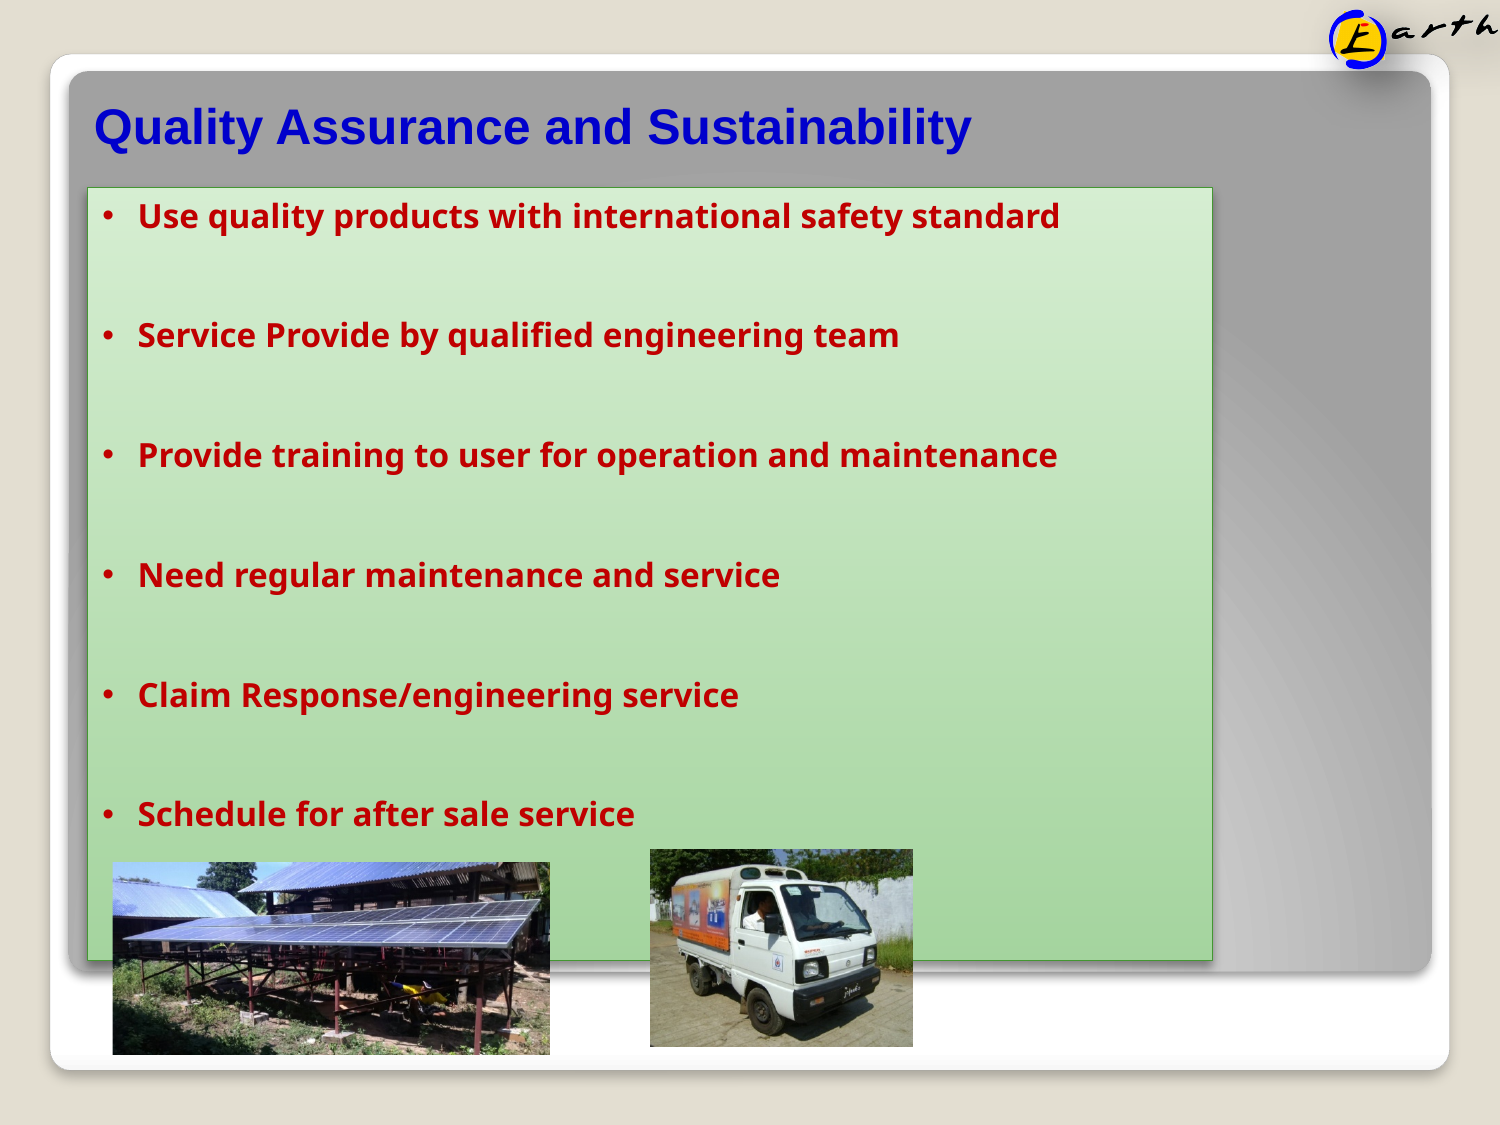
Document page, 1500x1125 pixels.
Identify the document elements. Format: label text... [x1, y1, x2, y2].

text_box Use quality products with international safety standard Service Provide by qualified engineering team Provide training to user for operation and maintenance Need regular maintenance and service Claim Response/engineering service Schedule for after sale service [87, 187, 1213, 961]
text_box Quality Assurance and Sustainability [79, 87, 988, 163]
picture [649, 849, 913, 1048]
picture [112, 862, 551, 1055]
picture [1324, 0, 1500, 85]
